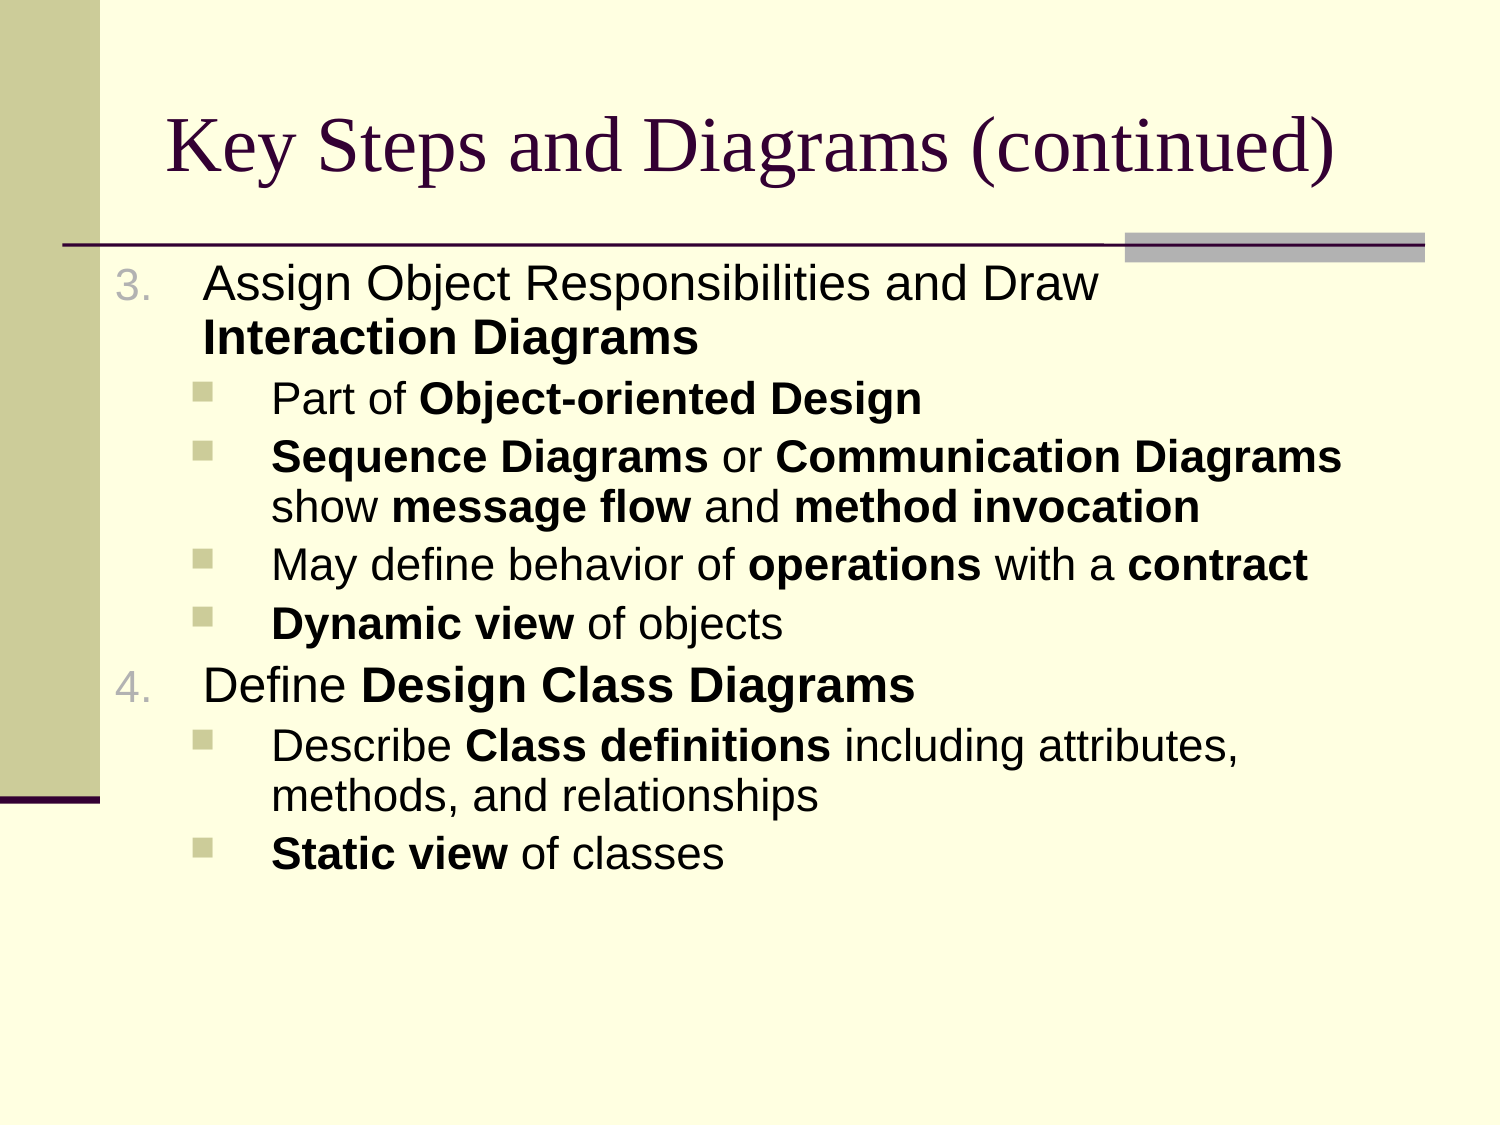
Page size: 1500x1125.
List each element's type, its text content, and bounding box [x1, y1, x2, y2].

list Assign Object Responsibilities and Draw Interaction Diagrams Part of Object-oriented Design Sequence Diagrams or Communication Diagrams show message flow and method invocation May define behavior of operations with a contract Dynamic view of objects Define Design Class Diagrams Describe Class definitions including attributes, methods, and relationships Static view of classes [99, 249, 1376, 994]
title Key Steps and Diagrams (continued) [149, 45, 1426, 234]
